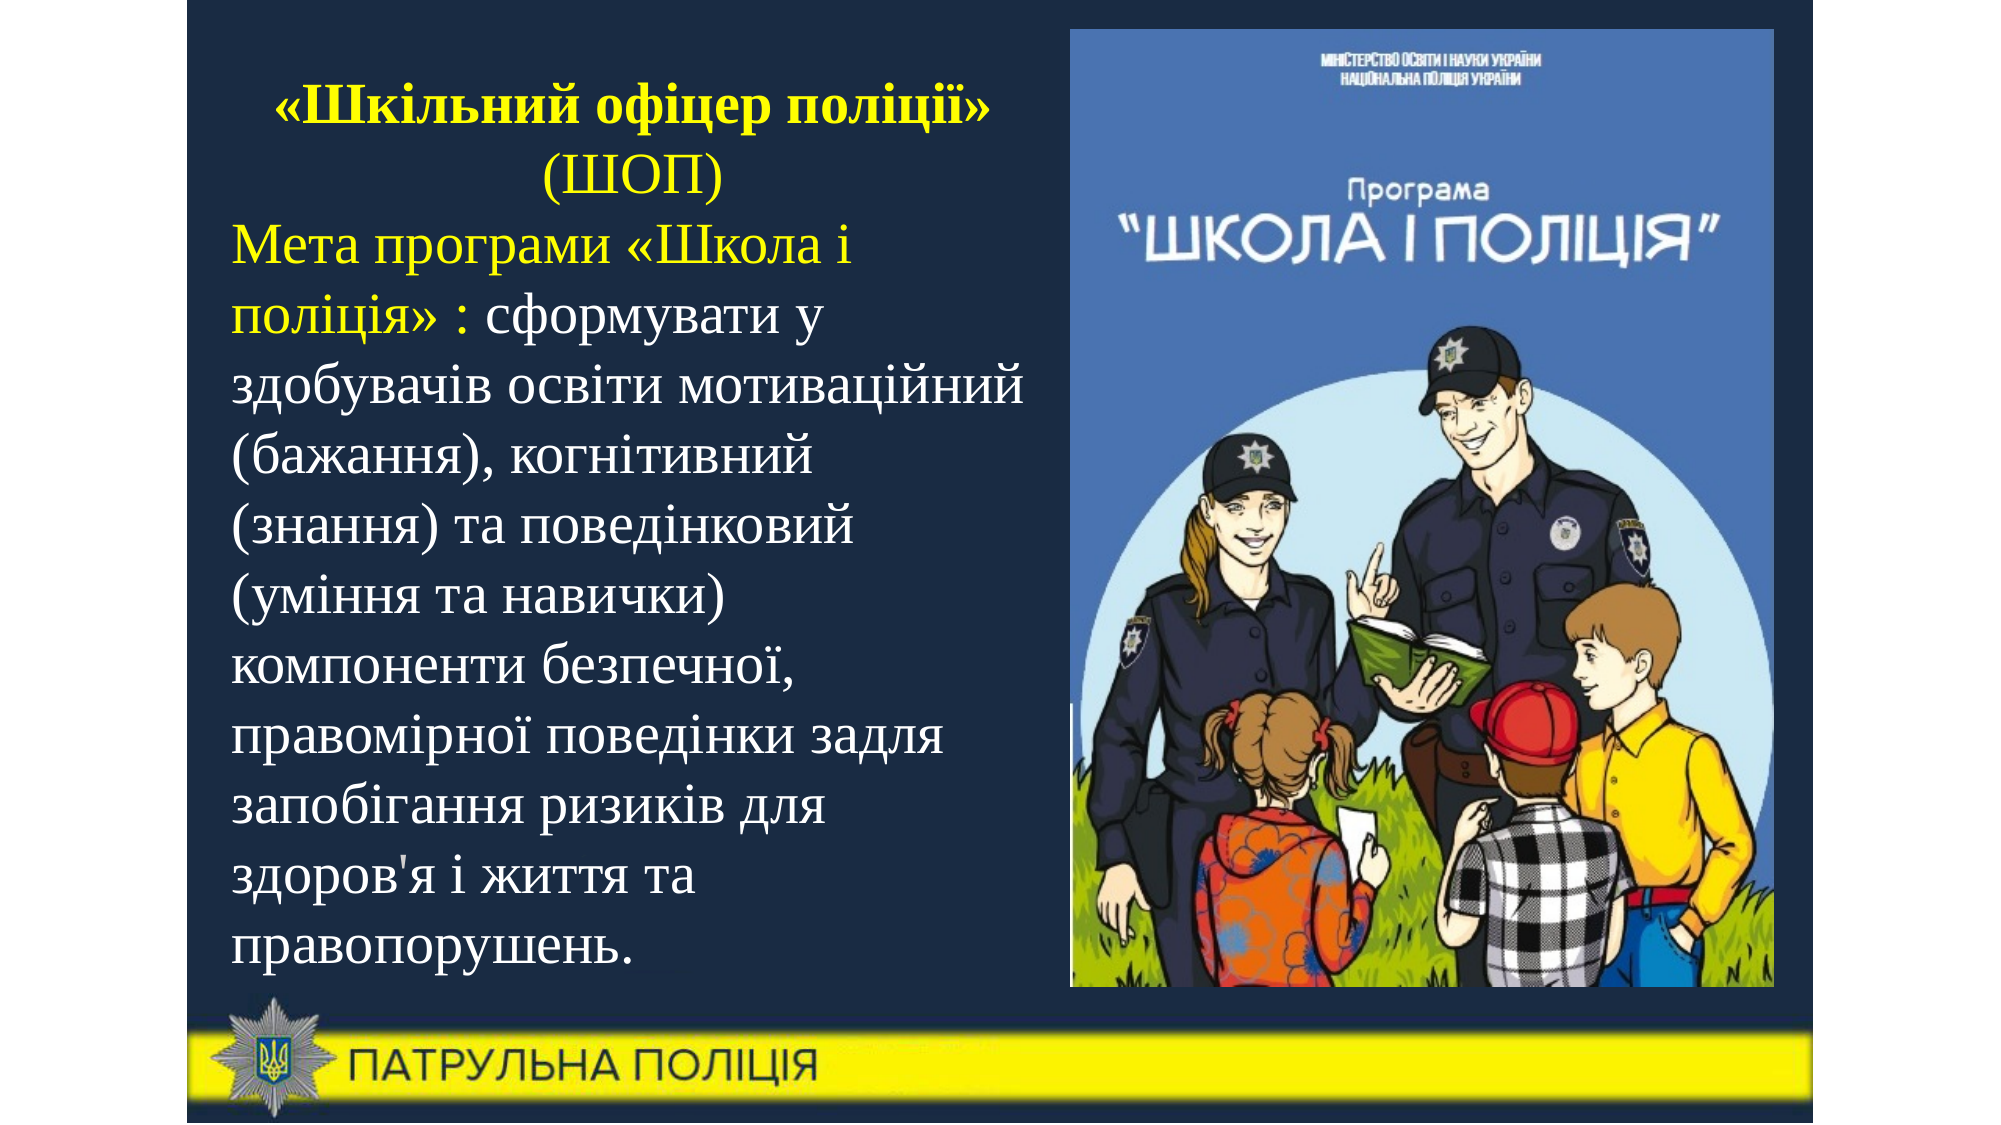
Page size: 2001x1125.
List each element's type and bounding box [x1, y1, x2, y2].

picture [187, 0, 1813, 1123]
